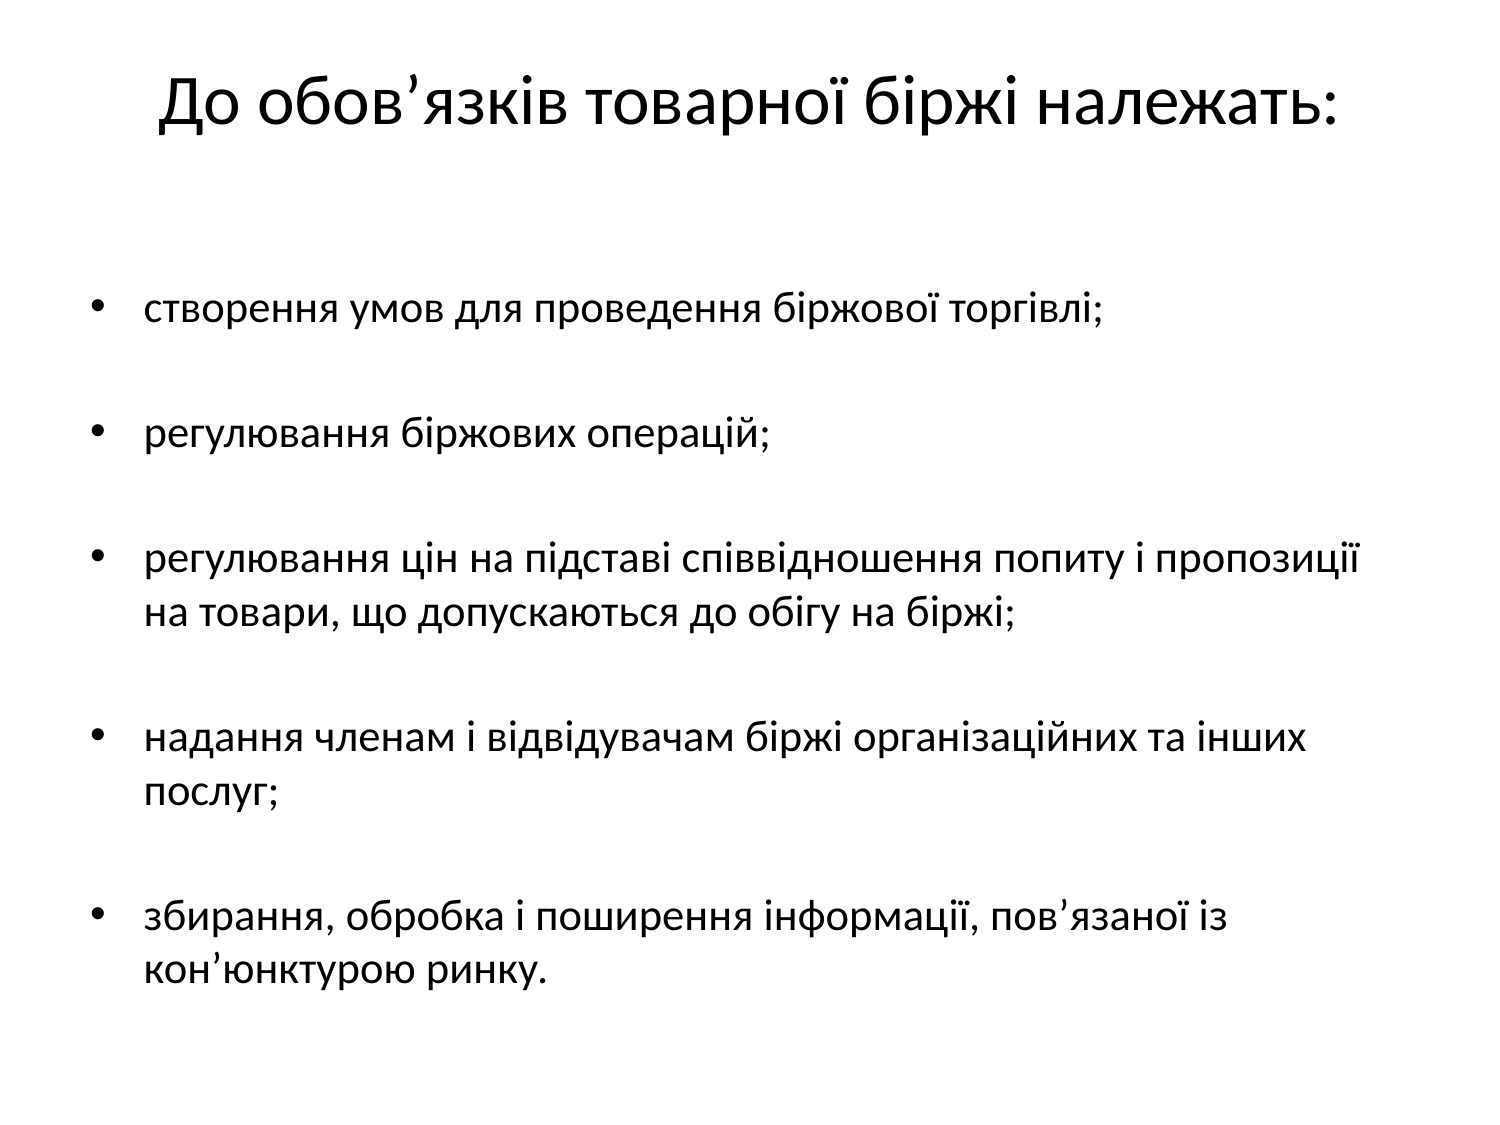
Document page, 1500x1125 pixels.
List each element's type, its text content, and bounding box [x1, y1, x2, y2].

list створення умов для проведення біржової торгівлі; регулювання біржових операцій; регулювання цін на підставі співвідношення попиту і пропозиції на товари, що допускаються до обігу на біржі; надання членам і відвідувачам біржі організаційних та інших послуг; збирання, обробка і поширення інформації, пов’язаної із кон’юнктурою ринку. [75, 208, 1425, 1005]
title До обов’язків товарної біржі належать: [75, 45, 1425, 208]
